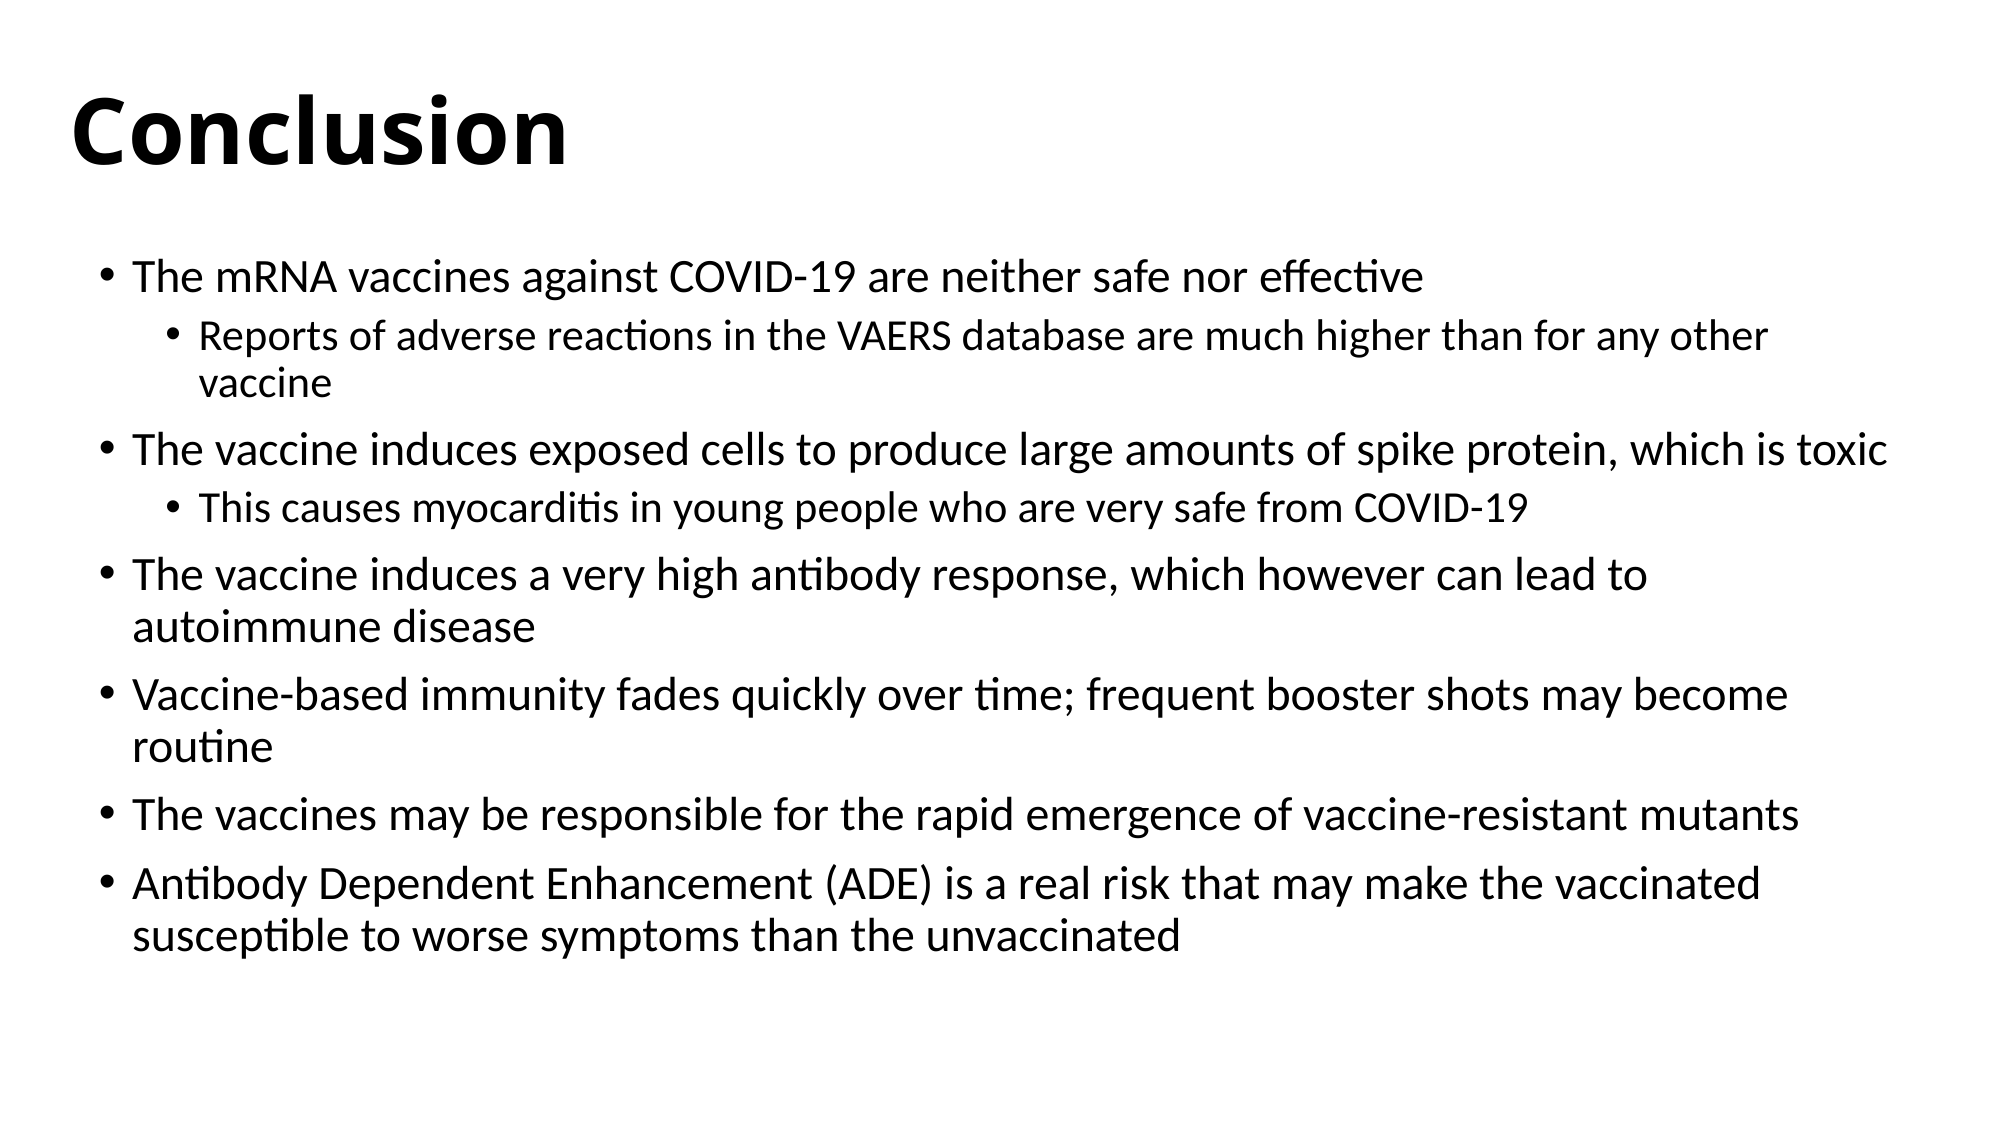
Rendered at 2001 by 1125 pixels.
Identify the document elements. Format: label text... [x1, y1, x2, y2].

title Conclusion [54, 26, 626, 245]
list The mRNA vaccines against COVID-19 are neither safe nor effective Reports of adverse reactions in the VAERS database are much higher than for any other vaccine The vaccine induces exposed cells to produce large amounts of spike protein, which is toxic This causes myocarditis in young people who are very safe from COVID-19 The vaccine induces a very high antibody response, which however can lead to autoimmune disease Vaccine-based immunity fades quickly over time; frequent booster shots may become routine The vaccines may be responsible for the rapid emergence of vaccine-resistant mutants Antibody Dependent Enhancement (ADE) is a real risk that may make the vaccinated susceptible to worse symptoms than the unvaccinated [83, 244, 1906, 1023]
